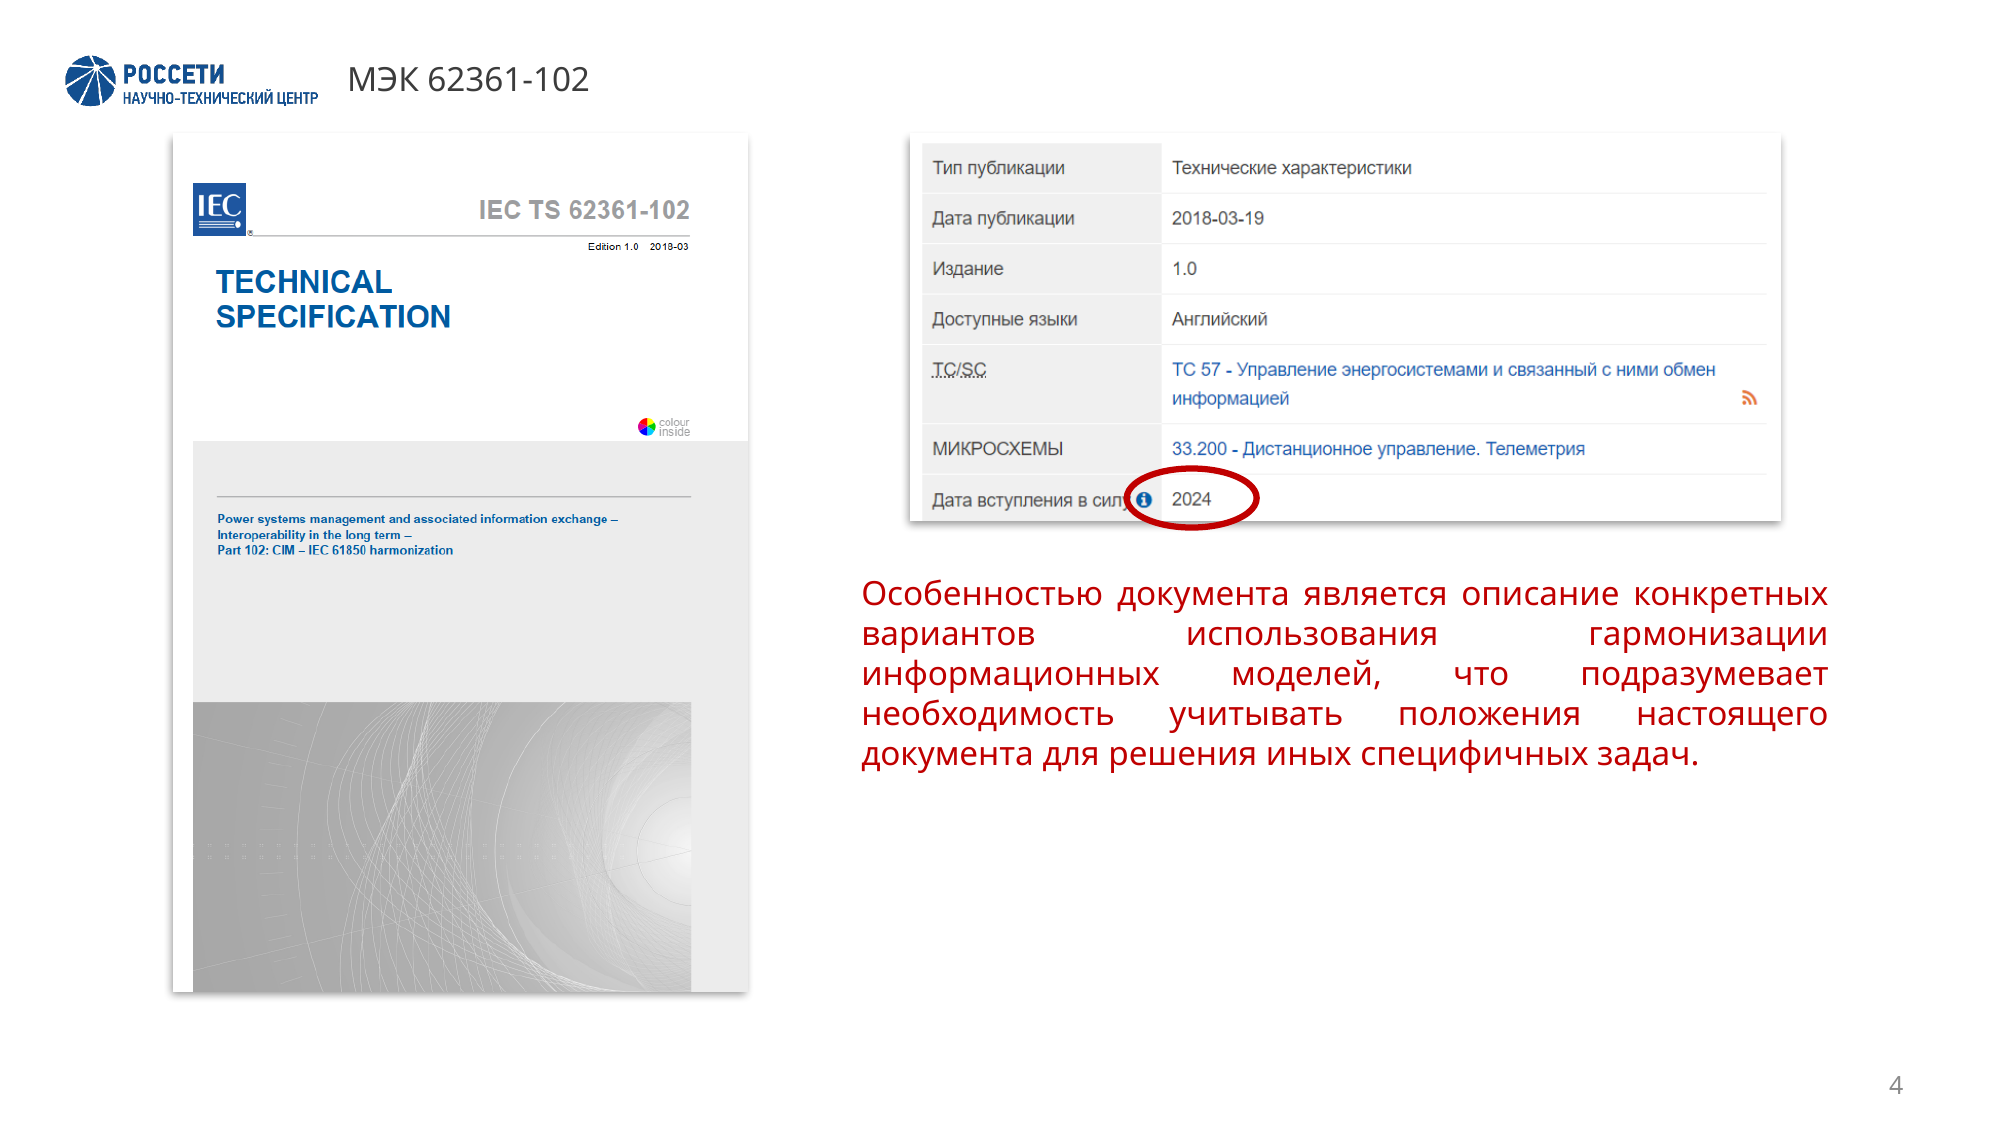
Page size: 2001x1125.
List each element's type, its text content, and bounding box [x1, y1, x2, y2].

picture [909, 133, 1782, 521]
picture [172, 133, 749, 992]
title МЭК 62361-102 [347, 62, 1904, 133]
text_box Особенностью документа является описание конкретных вариантов использования гармонизации информационных моделей, что подразумевает необходимость учитывать положения настоящего документа для решения иных специфичных задач. [846, 564, 1845, 780]
picture [55, 41, 325, 118]
